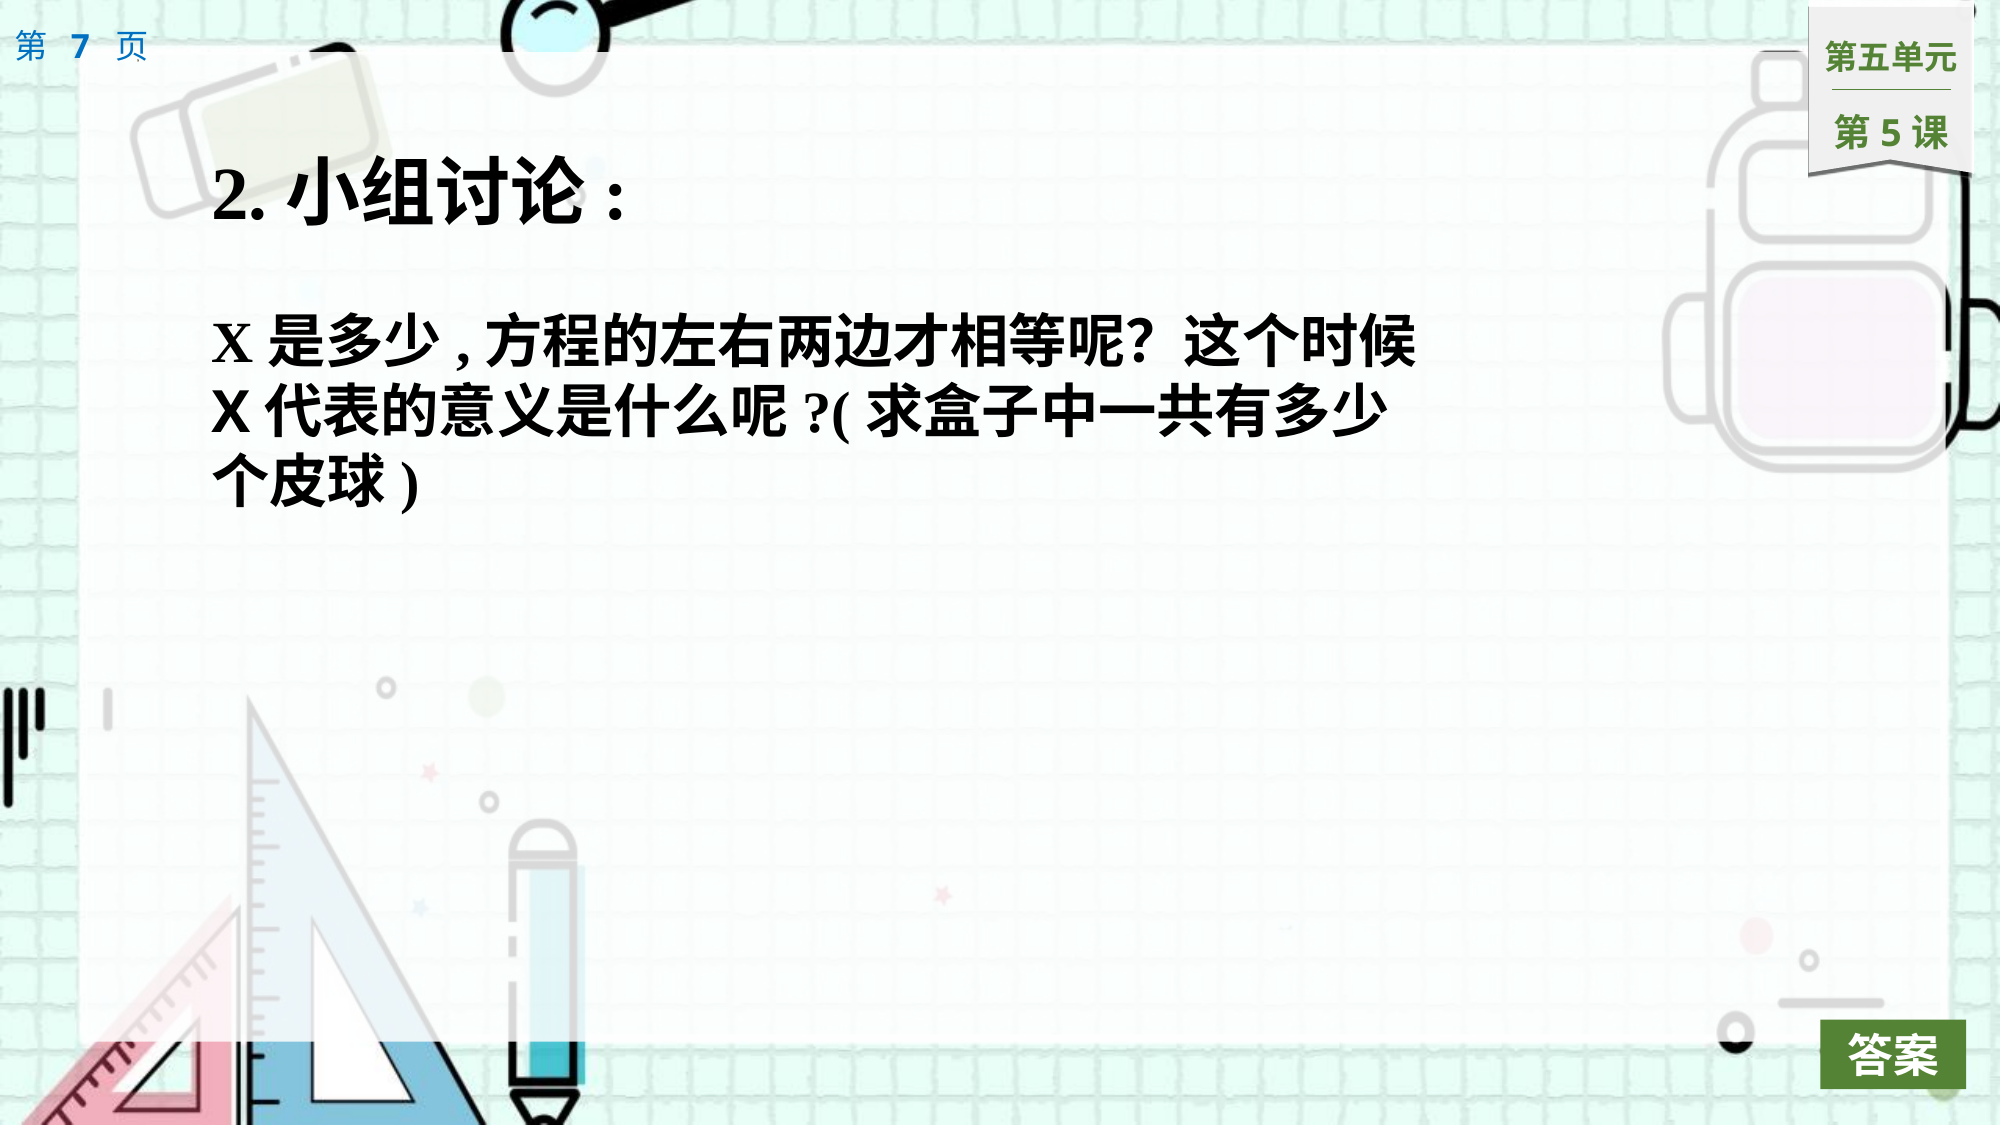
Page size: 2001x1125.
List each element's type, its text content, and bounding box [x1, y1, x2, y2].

text_box 2.小组讨论: X是多少,方程的左右两边才相等呢？这个时候X代表的意义是什么呢?(求盒子中一共有多少个皮球) [196, 137, 1453, 522]
picture [1946, 169, 1971, 176]
text_box 答案 [1820, 1019, 1967, 1090]
picture [123, 41, 140, 52]
picture [0, 0, 2000, 1125]
